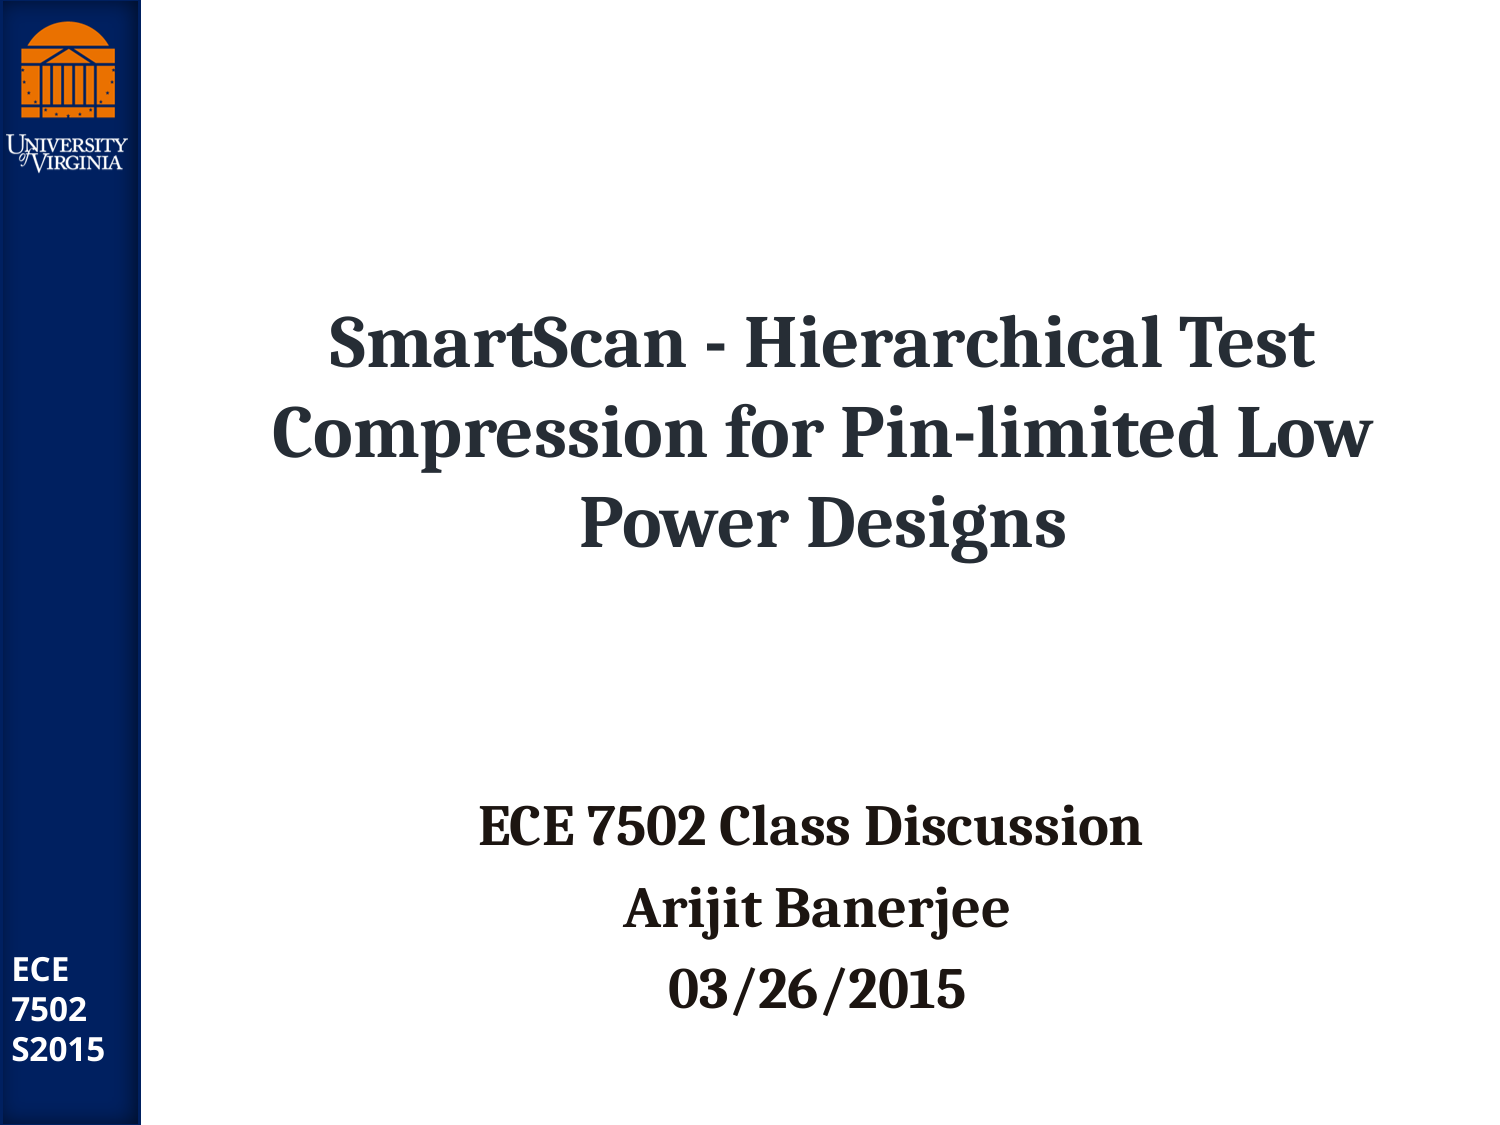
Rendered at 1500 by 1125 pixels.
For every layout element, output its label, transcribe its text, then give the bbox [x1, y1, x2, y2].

subtitle ECE 7502 Class Discussion Arijit Banerjee 03/26/2015 [200, 780, 1435, 1050]
title SmartScan - Hierarchical Test Compression for Pin-limited Low Power Designs [147, 222, 1500, 660]
picture [0, 0, 141, 1125]
